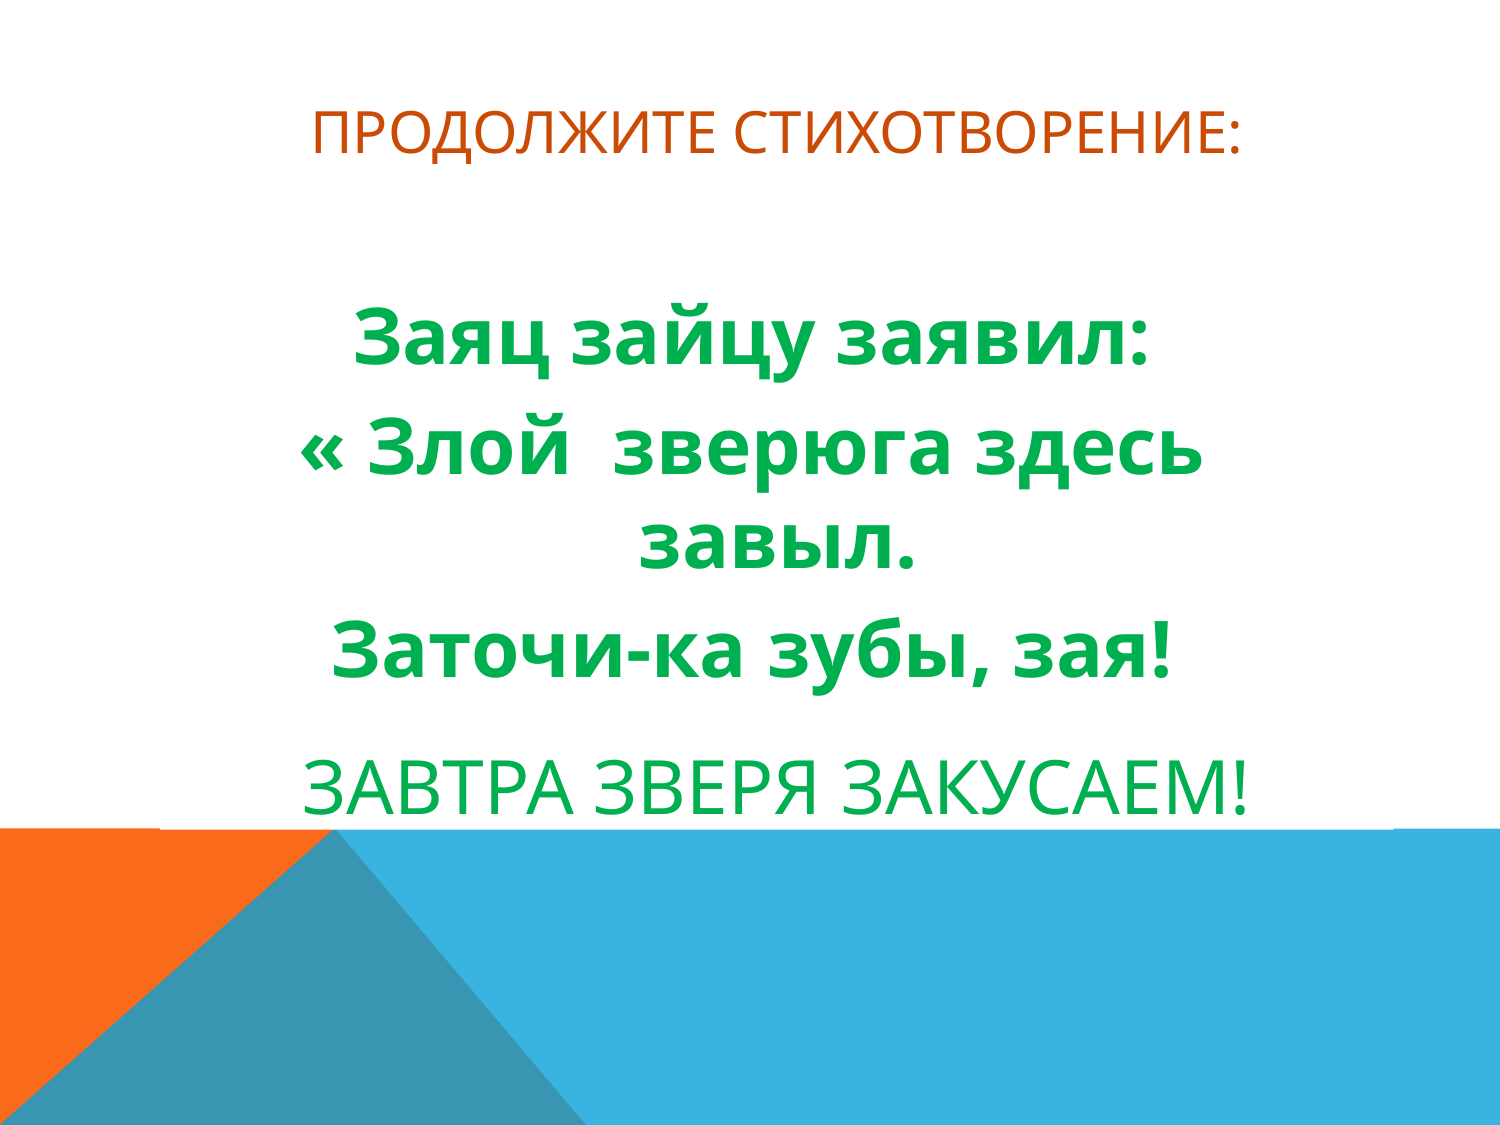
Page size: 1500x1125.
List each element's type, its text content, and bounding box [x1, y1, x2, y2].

list Заяц зайцу заявил: « Злой зверюга здесь завыл. Заточи-ка зубы, зая! …………………………….. [135, 278, 1369, 811]
title Завтра зверя закусаем! [159, 739, 1394, 830]
text_box Продолжите стихотворение: [159, 84, 1394, 175]
